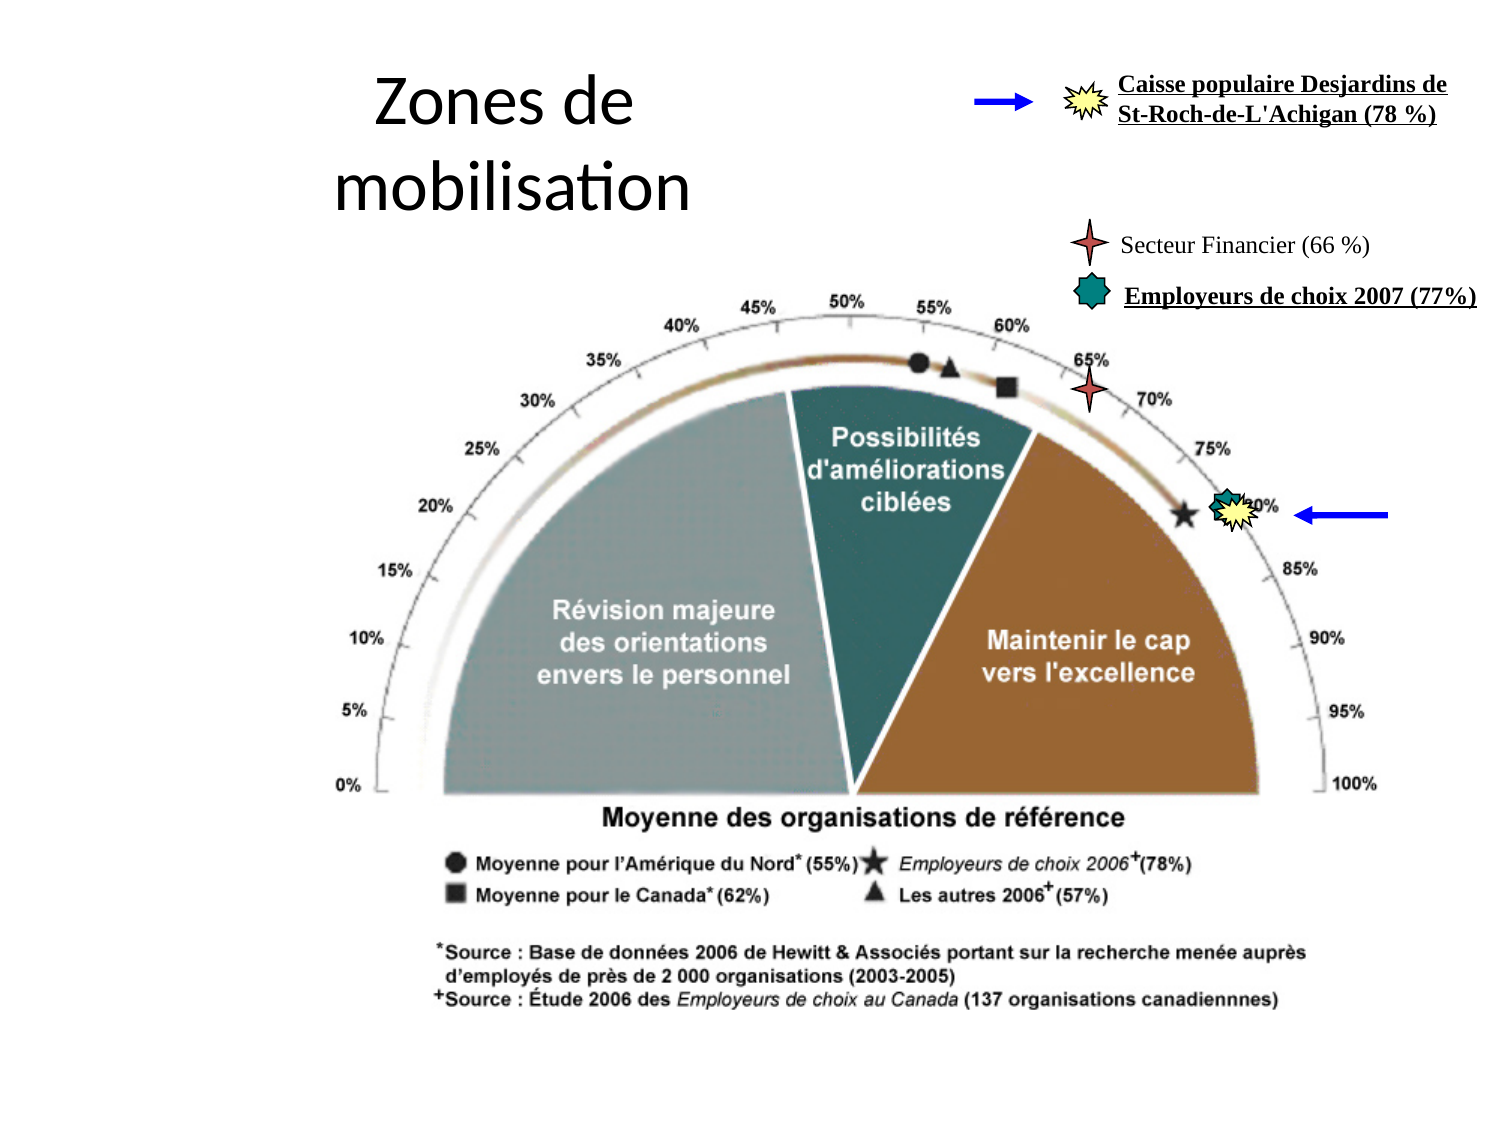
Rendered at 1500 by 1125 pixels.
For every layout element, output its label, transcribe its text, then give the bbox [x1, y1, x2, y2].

text_box [1076, 272, 1107, 288]
text_box [1072, 218, 1107, 266]
text_box Caisse populaire Desjardins de St-Roch-de-L'Achigan (78 %) [1103, 59, 1493, 135]
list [239, 289, 1441, 1028]
text_box Secteur Financier (66 %) [1105, 221, 1448, 266]
title Zones de mobilisation [75, 45, 951, 233]
text_box [974, 95, 1034, 109]
text_box [1064, 83, 1108, 121]
text_box Employeurs de choix 2007 (77%) [1109, 272, 1493, 318]
